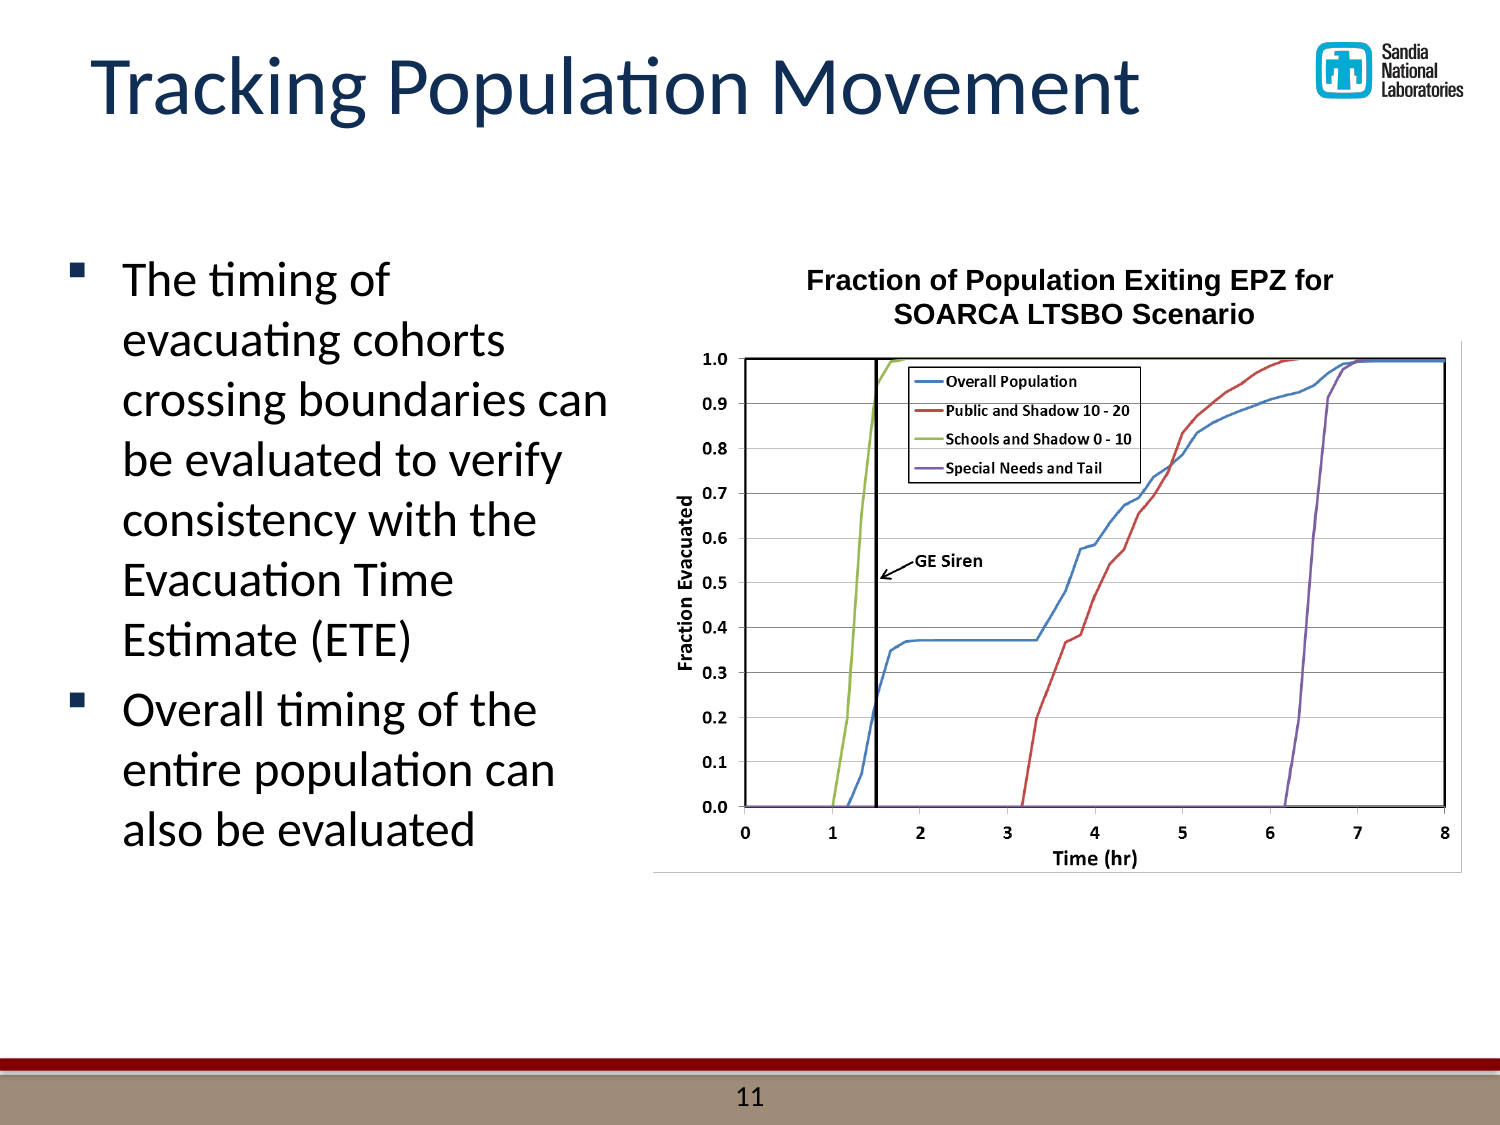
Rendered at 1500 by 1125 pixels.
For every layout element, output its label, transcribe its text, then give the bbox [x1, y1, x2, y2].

list The timing of evacuating cohorts crossing boundaries can be evaluated to verify consistency with the Evacuation Time Estimate (ETE) Overall timing of the entire population can also be evaluated [50, 238, 636, 982]
title Tracking Population Movement [74, 0, 1426, 163]
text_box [652, 253, 1462, 873]
picture [1426, 37, 1467, 105]
footer 11 [512, 1069, 988, 1117]
